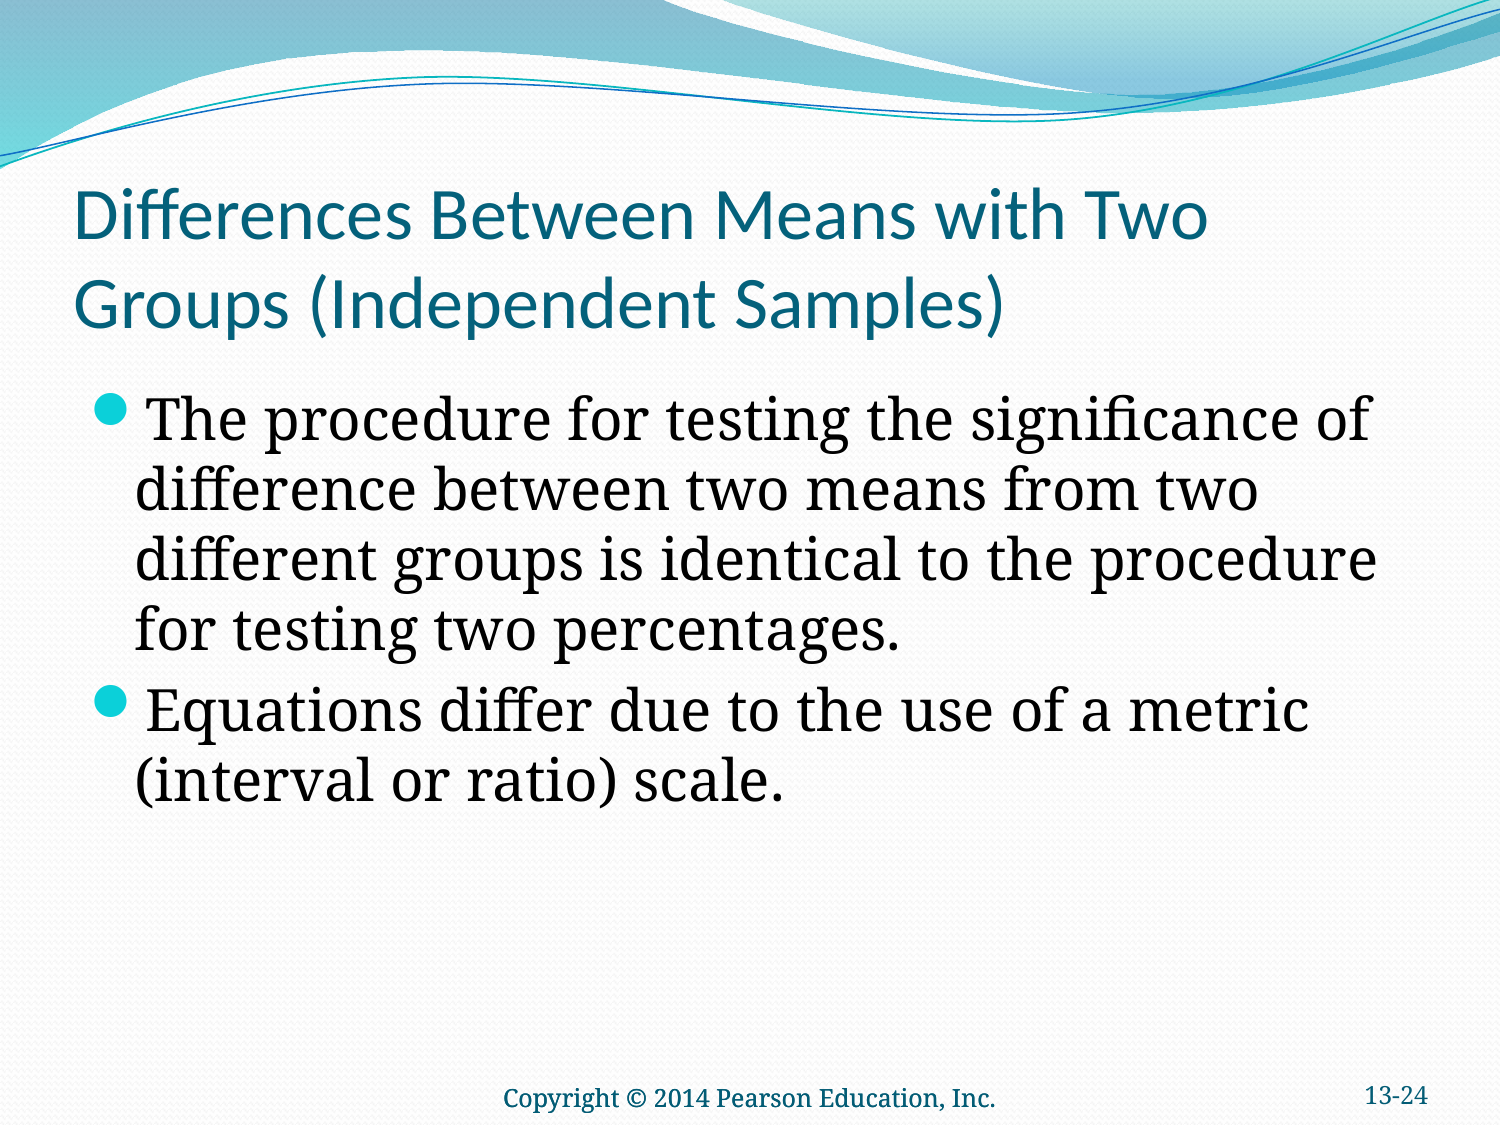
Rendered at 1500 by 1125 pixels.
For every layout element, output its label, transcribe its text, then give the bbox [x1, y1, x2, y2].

title Differences Between Means with Two Groups (Independent Samples) [73, 157, 1424, 345]
list The procedure for testing the significance of difference between two means from two different groups is identical to the procedure for testing two percentages. Equations differ due to the use of a metric (interval or ratio) scale. [75, 374, 1425, 1095]
